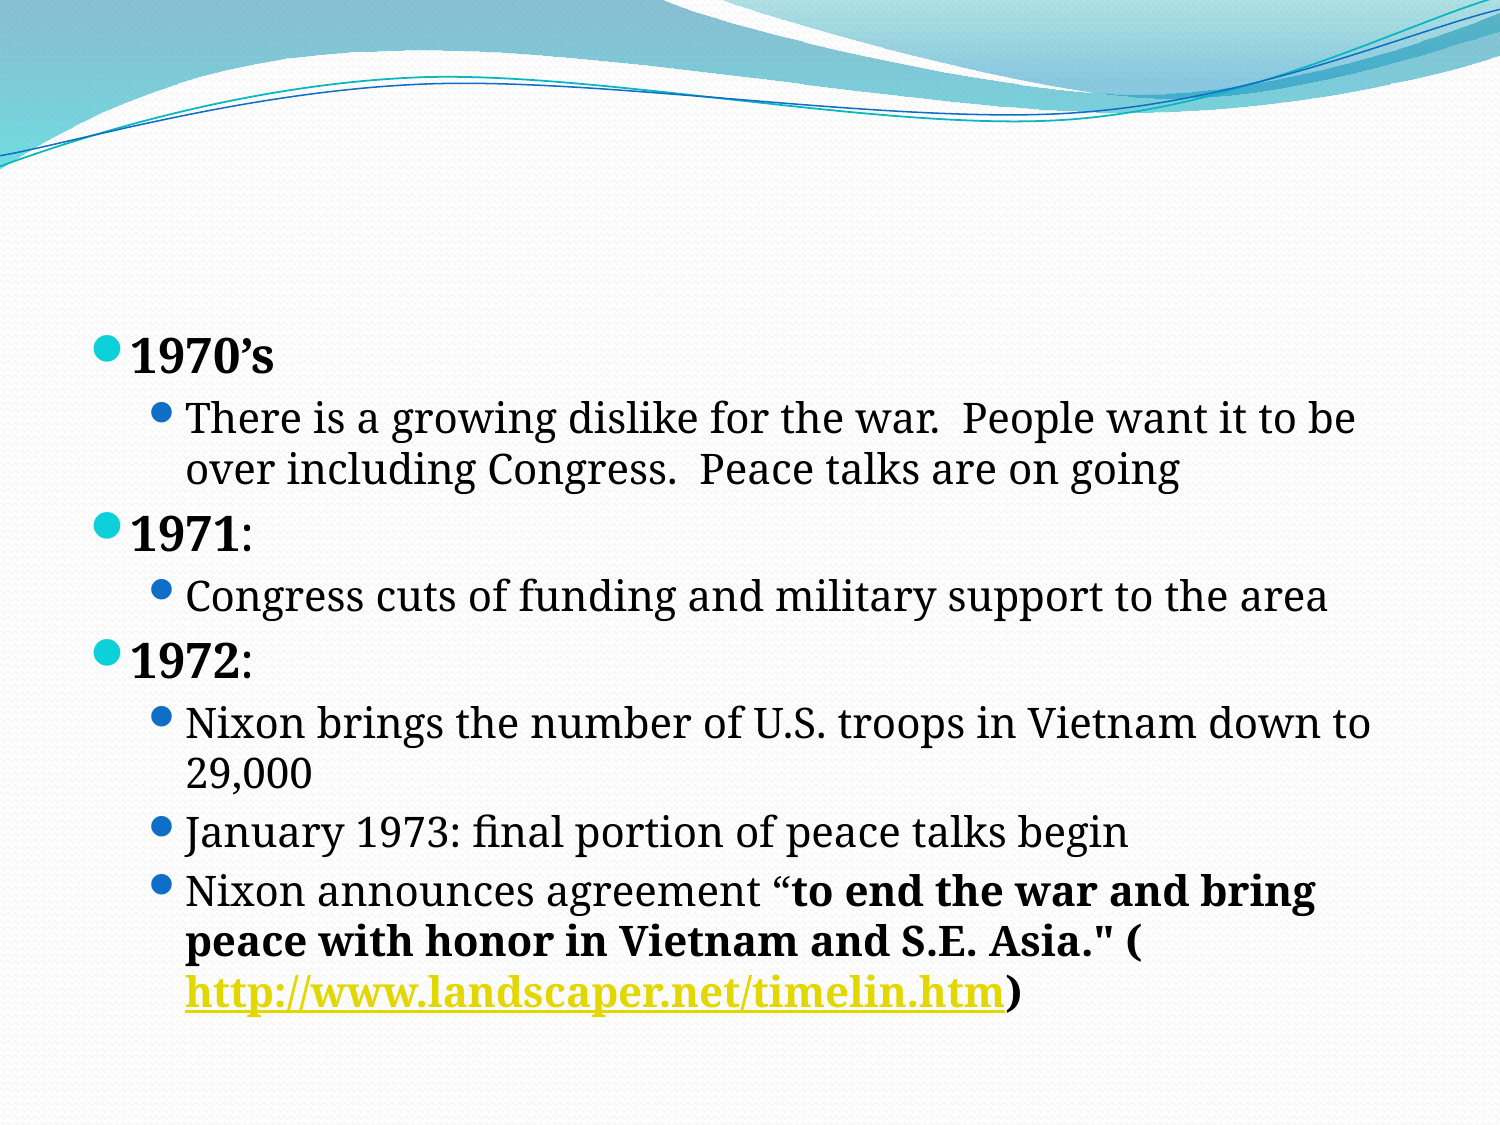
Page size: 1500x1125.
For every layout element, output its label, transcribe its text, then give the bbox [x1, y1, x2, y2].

list 1970’s There is a growing dislike for the war. People want it to be over including Congress. Peace talks are on going 1971: Congress cuts of funding and military support to the area 1972: Nixon brings the number of U.S. troops in Vietnam down to 29,000 January 1973: final portion of peace talks begin Nixon announces agreement “to end the war and bring peace with honor in Vietnam and S.E. Asia." (http://www.landscaper.net/timelin.htm) [75, 317, 1425, 1038]
